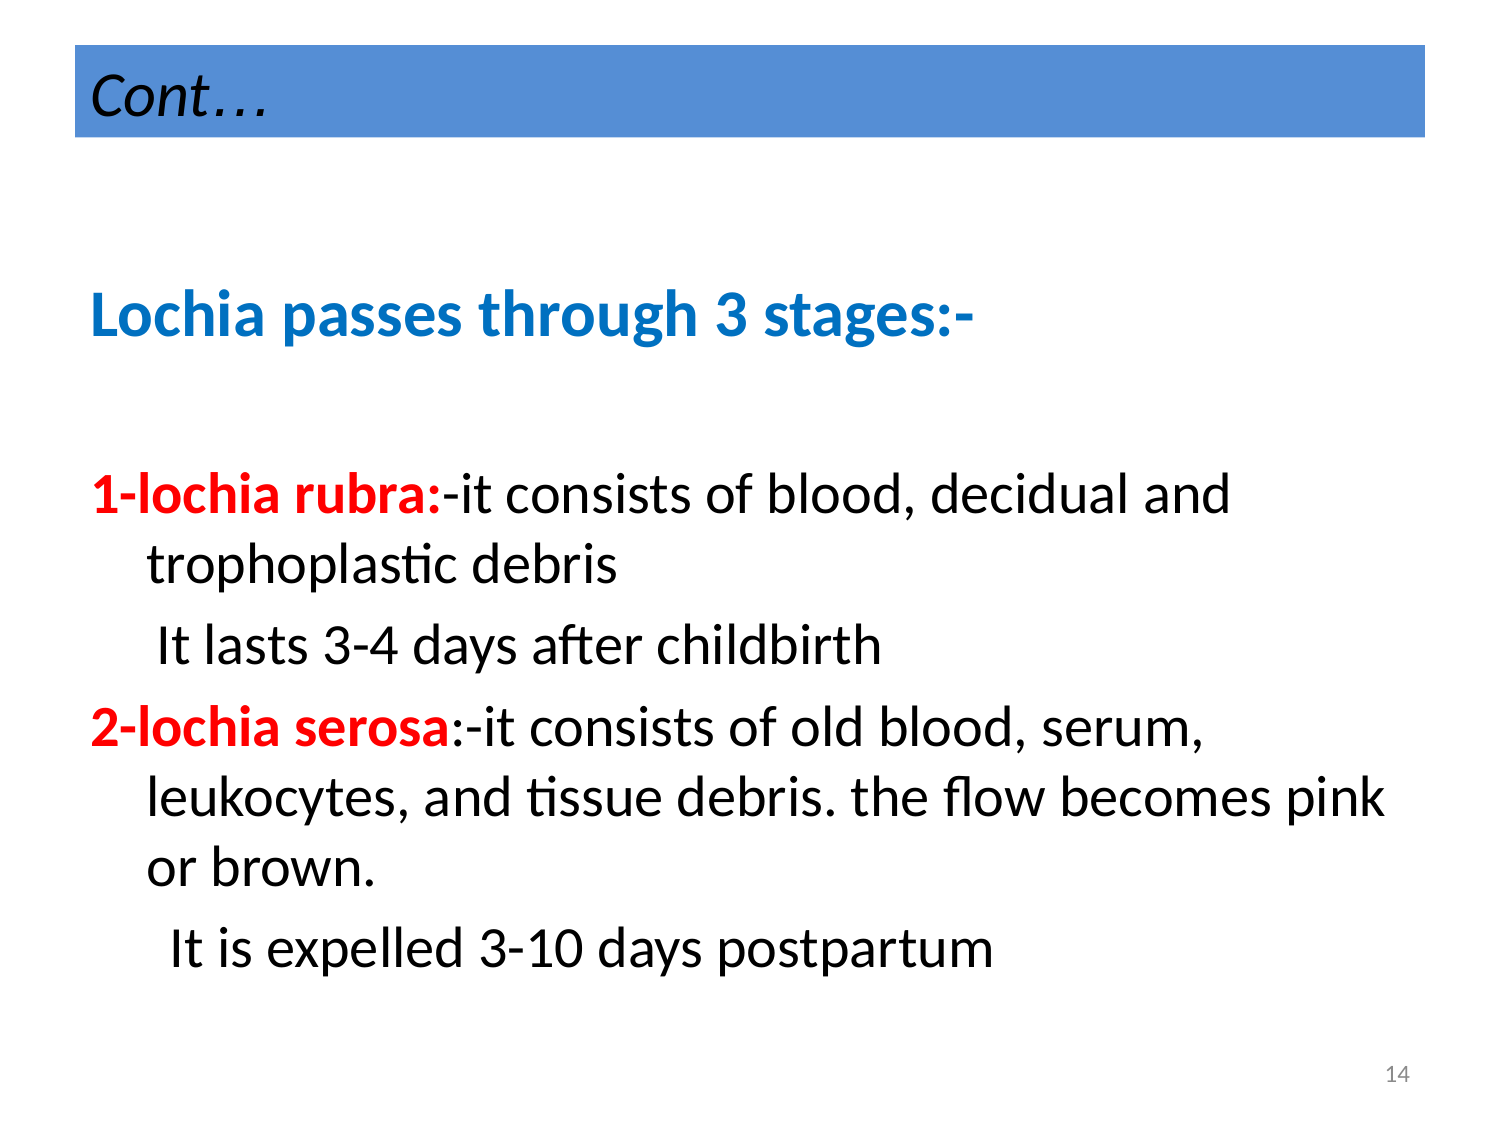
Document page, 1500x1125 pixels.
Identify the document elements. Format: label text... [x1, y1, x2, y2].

slide_number 14 [1074, 1042, 1425, 1103]
list Lochia passes through 3 stages:- 1-lochia rubra:-it consists of blood, decidual and trophoplastic debris It lasts 3-4 days after childbirth 2-lochia serosa:-it consists of old blood, serum, leukocytes, and tissue debris. the flow becomes pink or brown. It is expelled 3-10 days postpartum [75, 262, 1425, 1005]
title Cont… [75, 45, 1425, 138]
